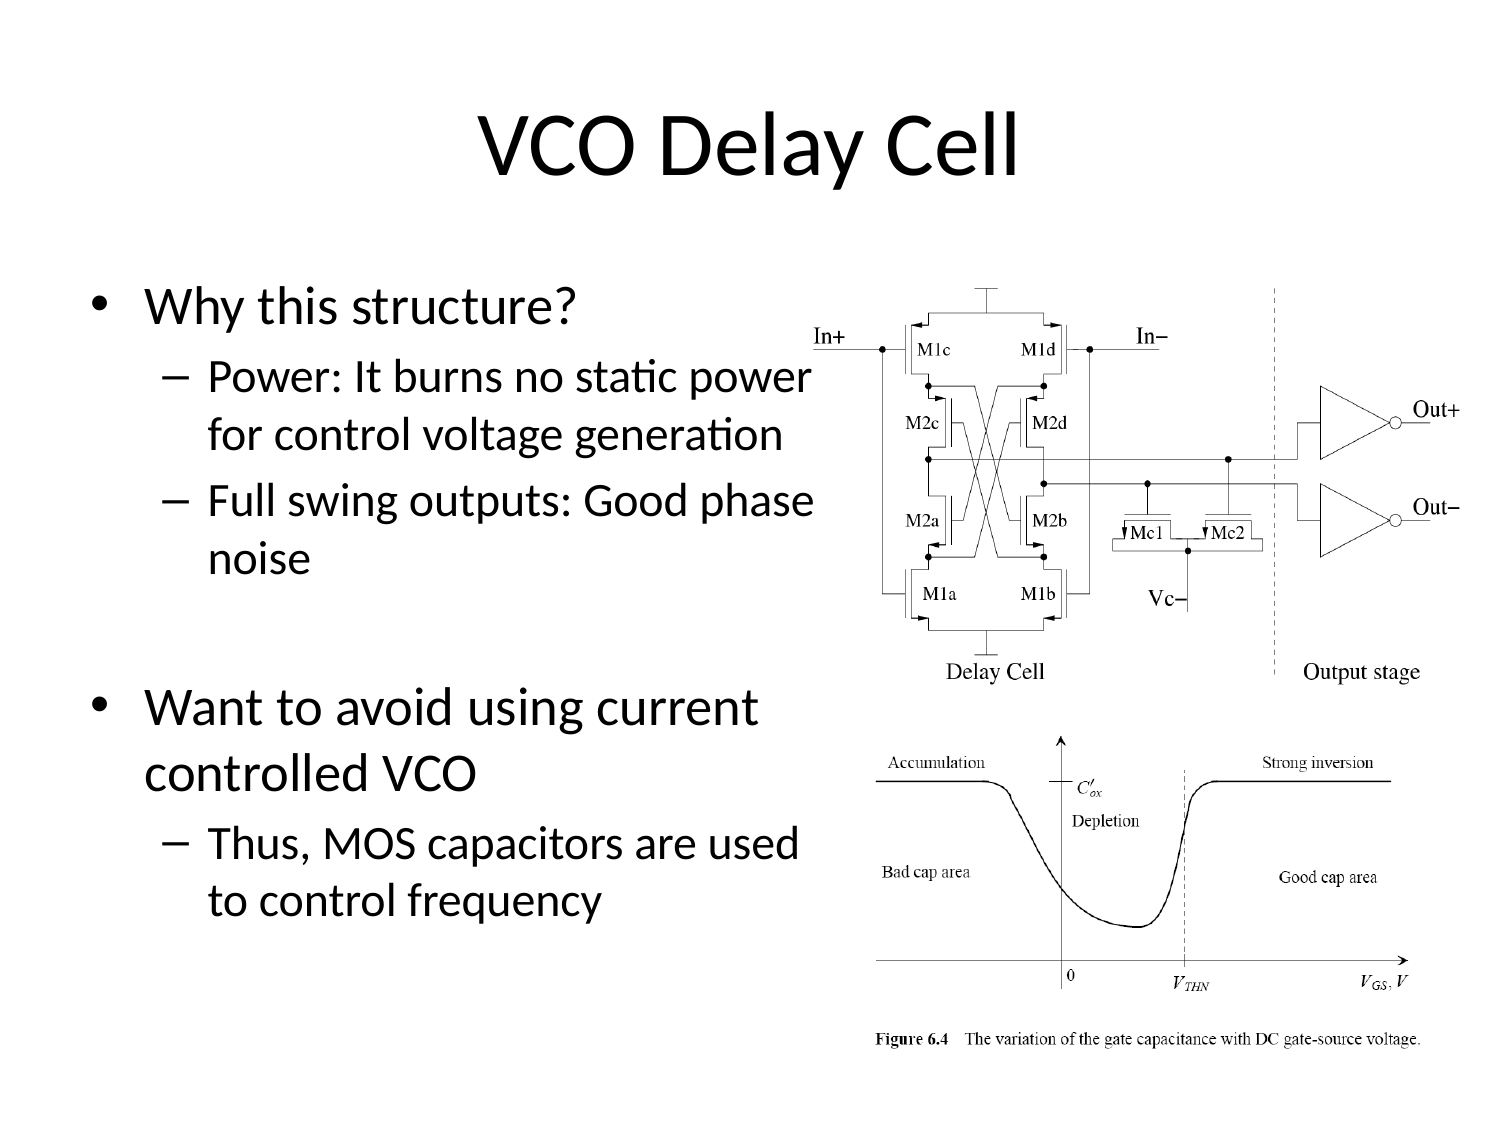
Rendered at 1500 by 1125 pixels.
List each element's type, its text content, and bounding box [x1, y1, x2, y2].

title VCO Delay Cell [75, 45, 1425, 233]
picture [812, 287, 1460, 685]
list Why this structure? Power: It burns no static power for control voltage generation Full swing outputs: Good phase noise Want to avoid using current controlled VCO Thus, MOS capacitors are used to control frequency [75, 262, 838, 1013]
picture [849, 724, 1430, 1063]
